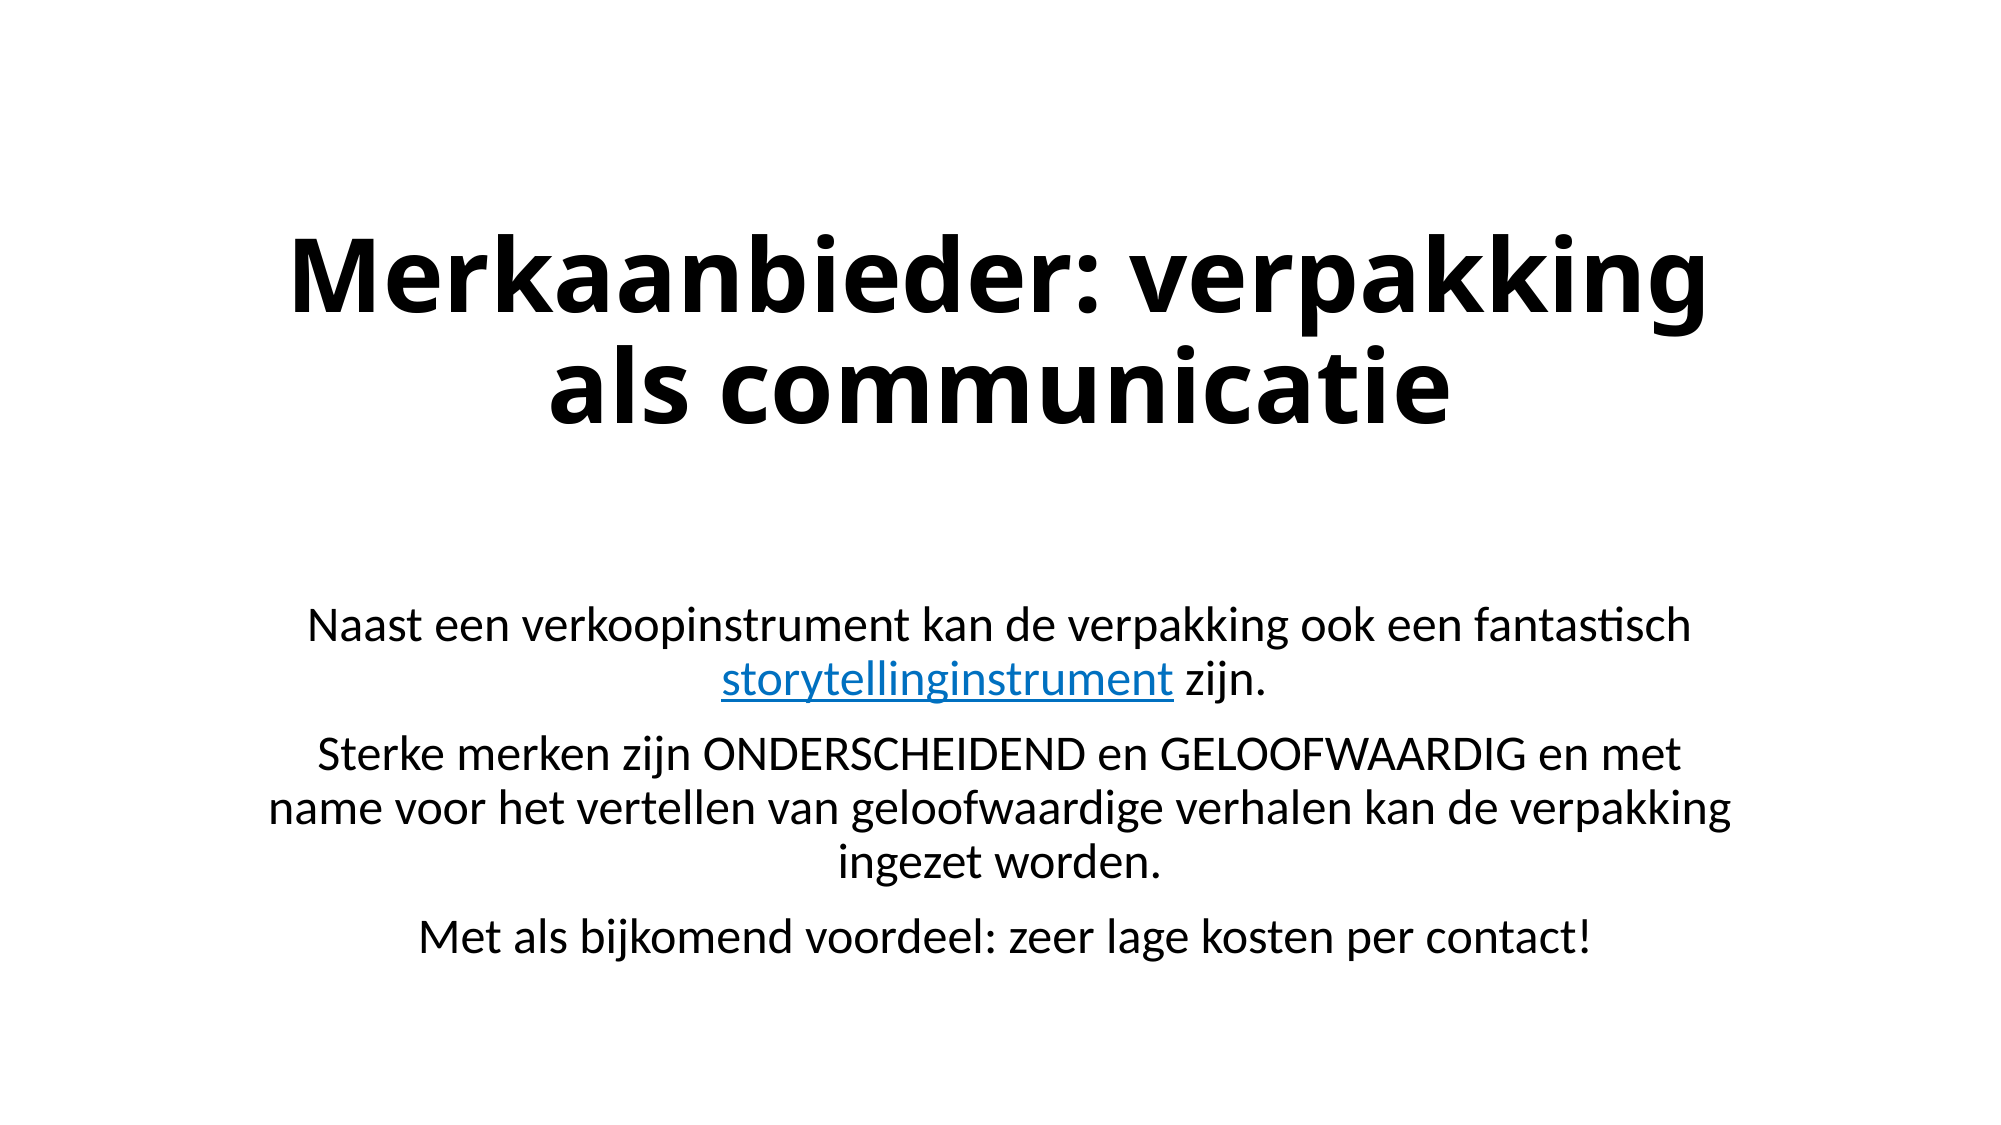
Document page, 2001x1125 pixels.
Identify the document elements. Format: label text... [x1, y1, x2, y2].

title Merkaanbieder: verpakking als communicatie [249, 184, 1750, 576]
subtitle Naast een verkoopinstrument kan de verpakking ook een fantastisch storytellinginstrument zijn. Sterke merken zijn ONDERSCHEIDEND en GELOOFWAARDIG en met name voor het vertellen van geloofwaardige verhalen kan de verpakking ingezet worden. Met als bijkomend voordeel: zeer lage kosten per contact! [249, 590, 1750, 863]
